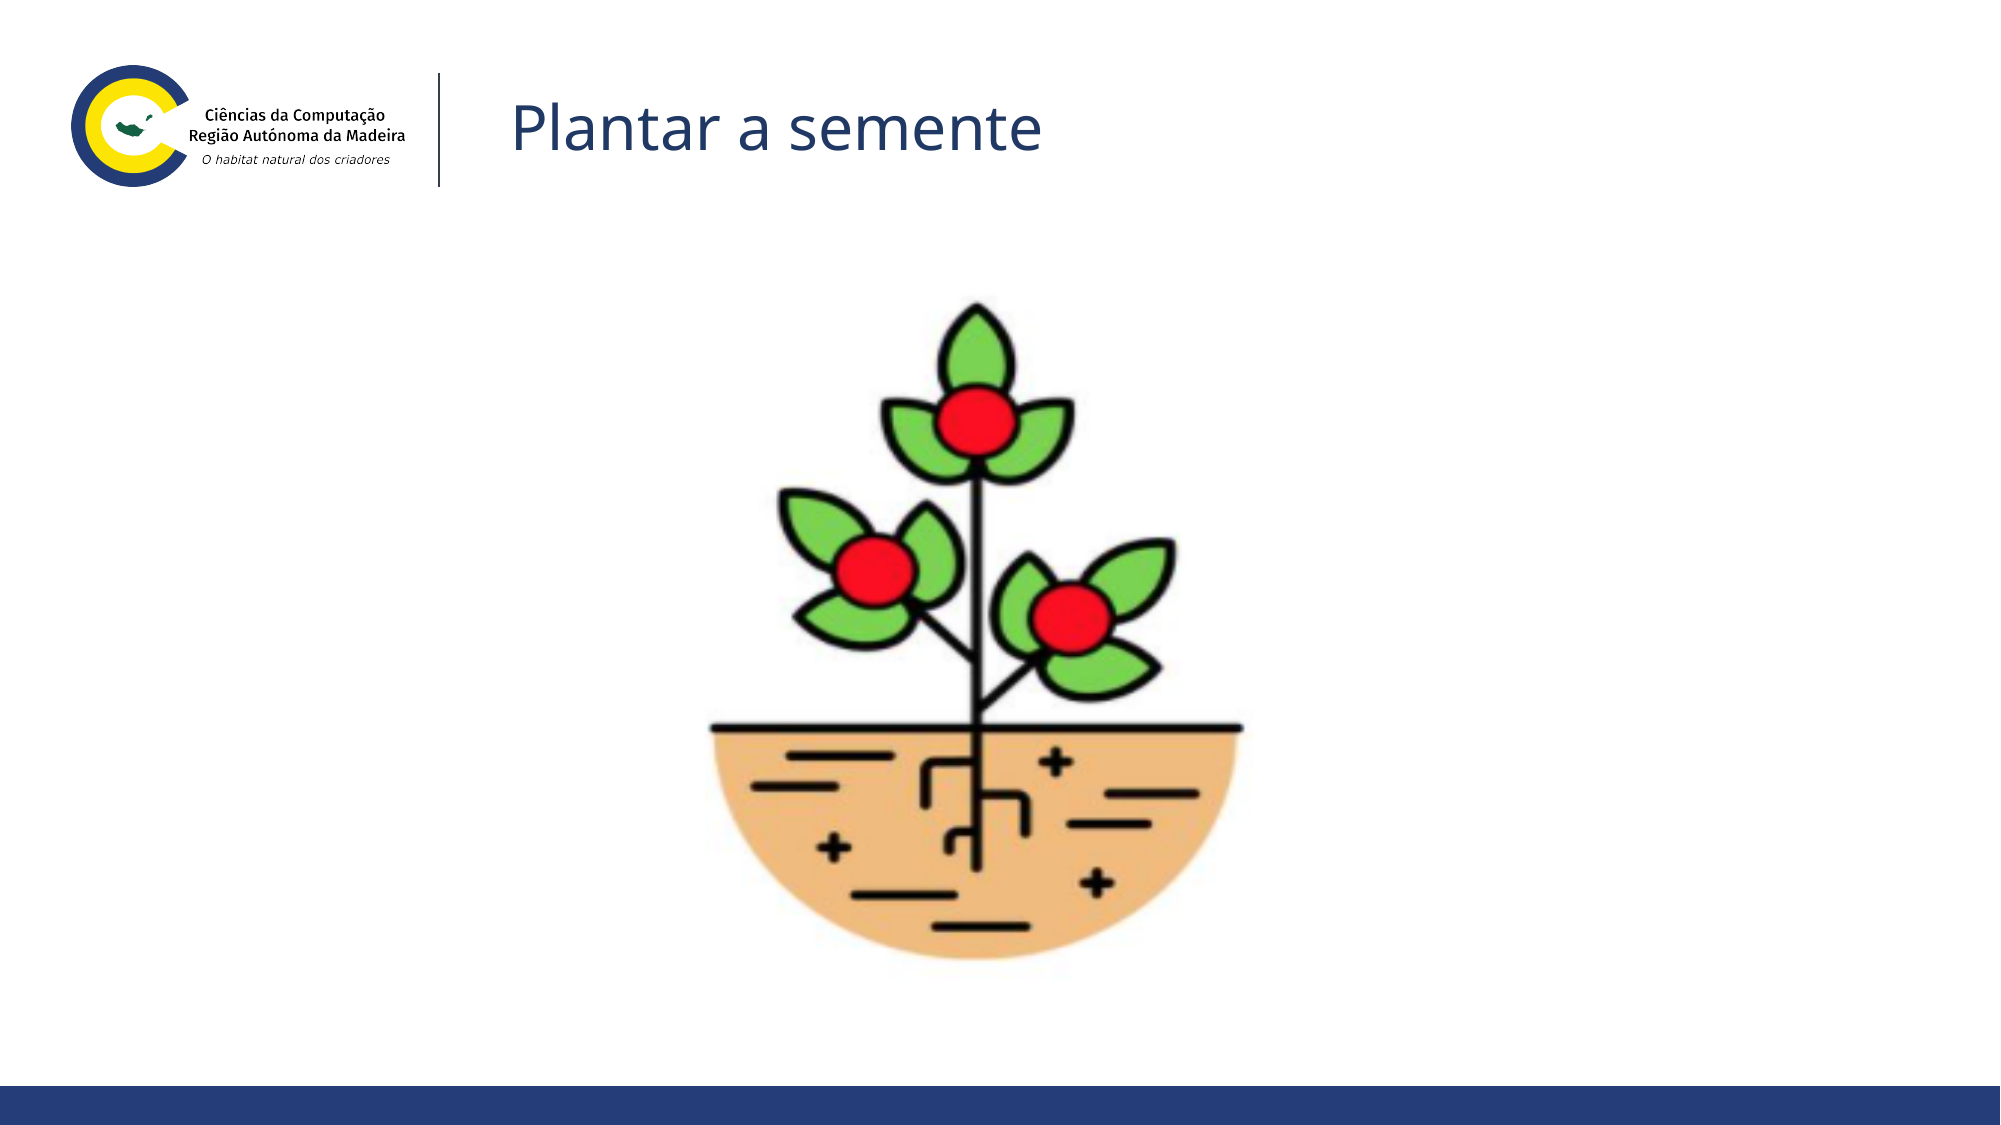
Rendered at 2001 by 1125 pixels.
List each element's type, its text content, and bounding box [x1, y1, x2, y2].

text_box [71, 65, 440, 188]
text_box [0, 1085, 2000, 1125]
text_box Plantar a semente [494, 80, 1060, 171]
picture [686, 266, 1267, 982]
